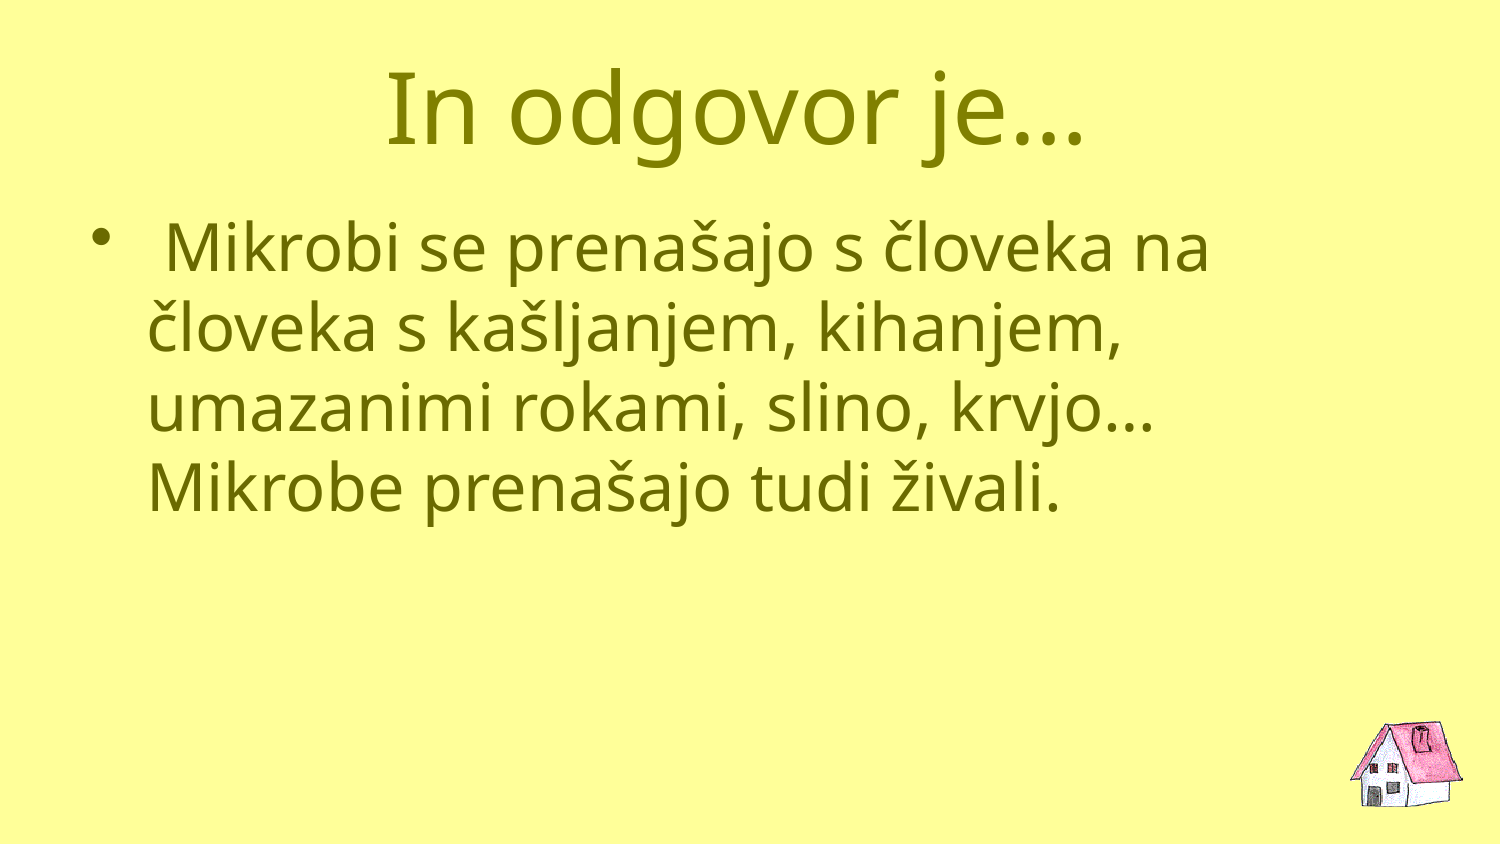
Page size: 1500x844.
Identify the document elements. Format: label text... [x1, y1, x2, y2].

title In odgovor je… [74, 33, 1426, 175]
list Mikrobi se prenašajo s človeka na človeka s kašljanjem, kihanjem, umazanimi rokami, slino, krvjo… Mikrobe prenašajo tudi živali. [74, 196, 1426, 754]
picture [1349, 721, 1463, 808]
